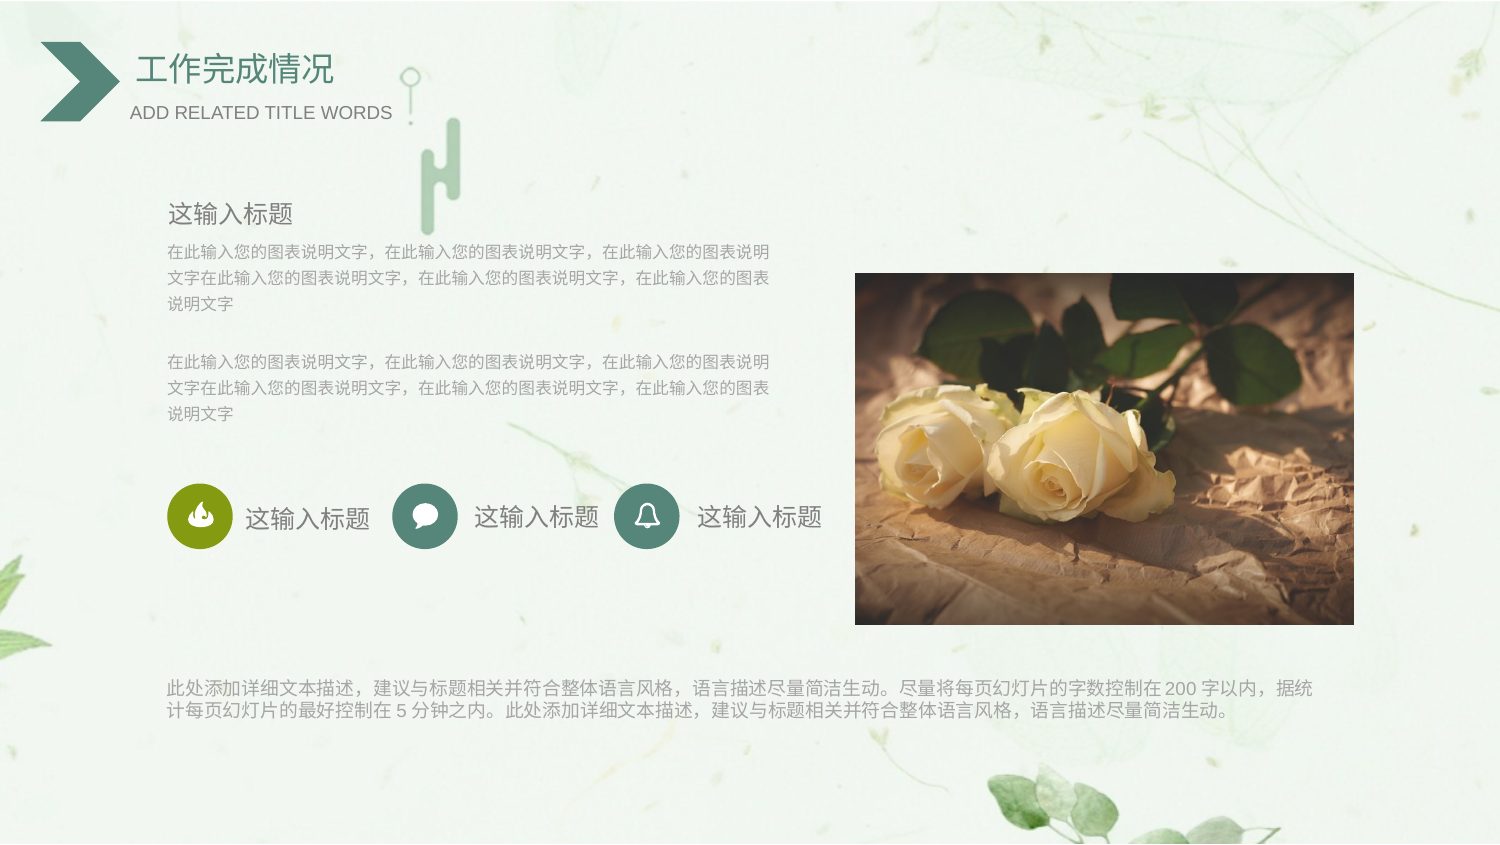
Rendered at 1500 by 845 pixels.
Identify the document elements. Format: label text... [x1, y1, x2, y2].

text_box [614, 483, 680, 550]
text_box 这输入标题 [471, 497, 611, 535]
text_box 在此输入您的图表说明文字，在此输入您的图表说明文字，在此输入您的图表说明文字在此输入您的图表说明文字，在此输入您的图表说明文字，在此输入您的图表说明文字 [167, 345, 783, 431]
text_box 在此输入您的图表说明文字，在此输入您的图表说明文字，在此输入您的图表说明文字在此输入您的图表说明文字，在此输入您的图表说明文字，在此输入您的图表说明文字 [167, 236, 783, 322]
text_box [392, 483, 458, 550]
text_box 这输入标题 [694, 497, 834, 535]
text_box 这输入标题 [166, 194, 475, 233]
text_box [167, 483, 233, 550]
text_box 这输入标题 [243, 499, 382, 538]
text_box 此处添加详细文本描述，建议与标题相关并符合整体语言风格，语言描述尽量简洁生动。尽量将每页幻灯片的字数控制在200字以内，据统计每页幻灯片的最好控制在5分钟之内。此处添加详细文本描述，建议与标题相关并符合整体语言风格，语言描述尽量简洁生动。 [166, 676, 1324, 736]
picture [0, 2, 1500, 844]
